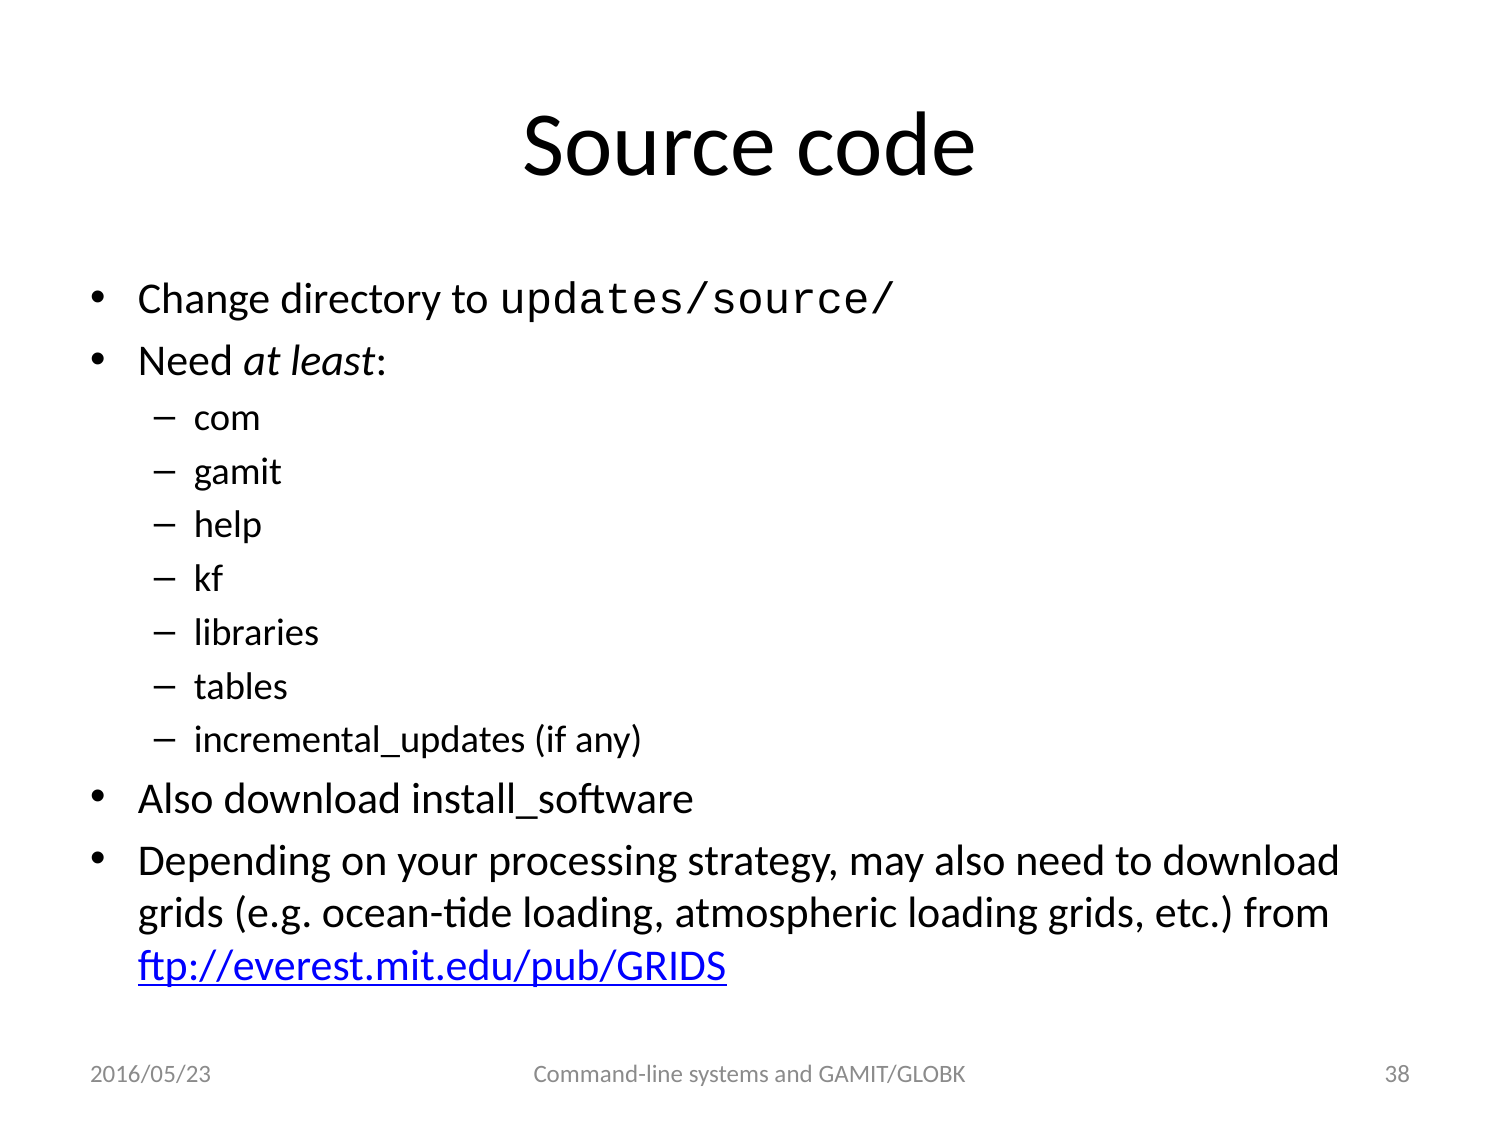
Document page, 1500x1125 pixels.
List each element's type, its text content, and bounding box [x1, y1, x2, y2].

title Source code [75, 45, 1425, 233]
list Change directory to updates/source/ Need at least: com gamit help kf libraries tables incremental_updates (if any) Also download install_software Depending on your processing strategy, may also need to download grids (e.g. ocean-tide loading, atmospheric loading grids, etc.) from ftp://everest.mit.edu/pub/GRIDS [75, 262, 1425, 1005]
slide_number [75, 1042, 425, 1103]
slide_number 38 [1074, 1042, 1425, 1103]
footer Command-line systems and GAMIT/GLOBK [512, 1042, 988, 1103]
